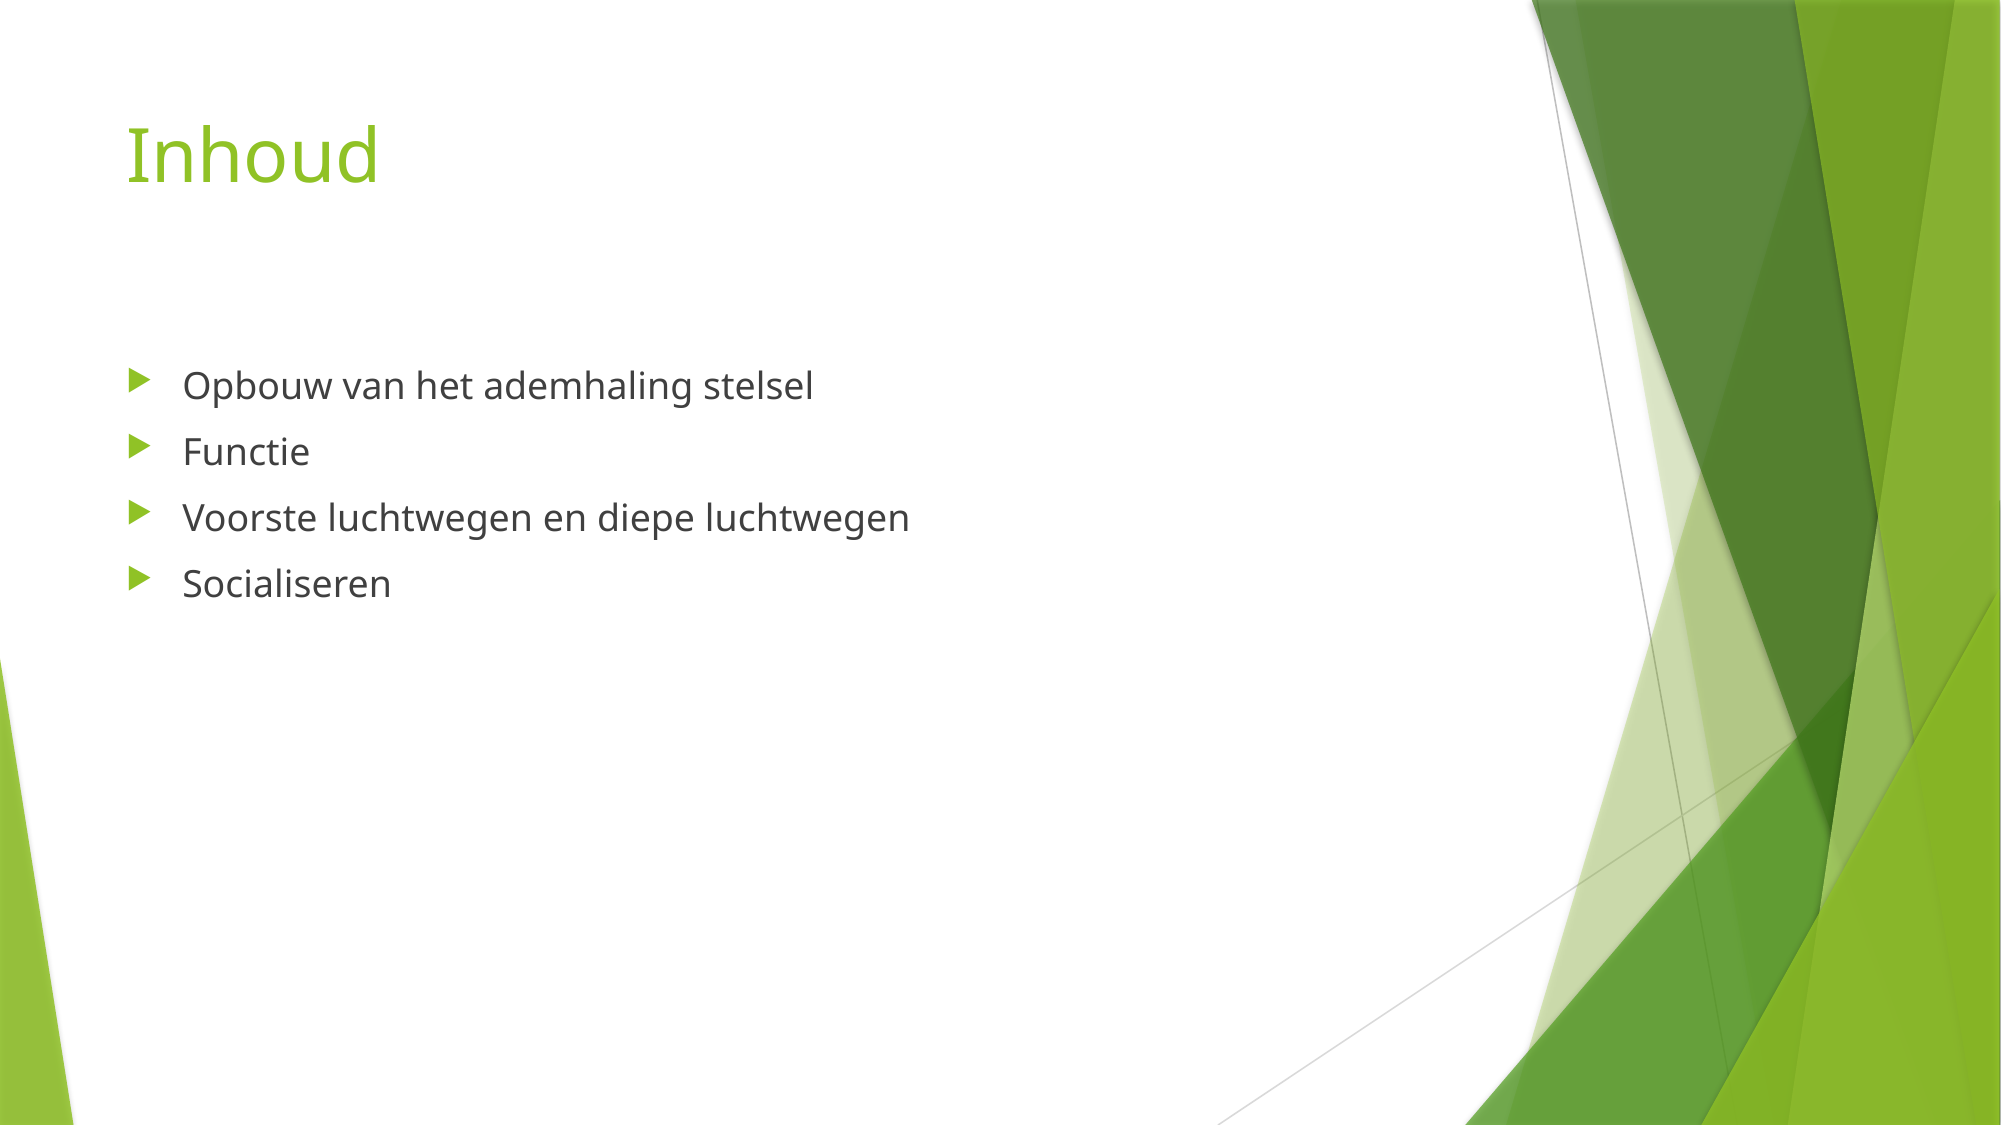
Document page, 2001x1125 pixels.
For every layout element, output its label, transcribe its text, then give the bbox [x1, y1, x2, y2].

list Opbouw van het ademhaling stelsel Functie Voorste luchtwegen en diepe luchtwegen Socialiseren [111, 354, 1522, 992]
title Inhoud [111, 99, 1522, 317]
